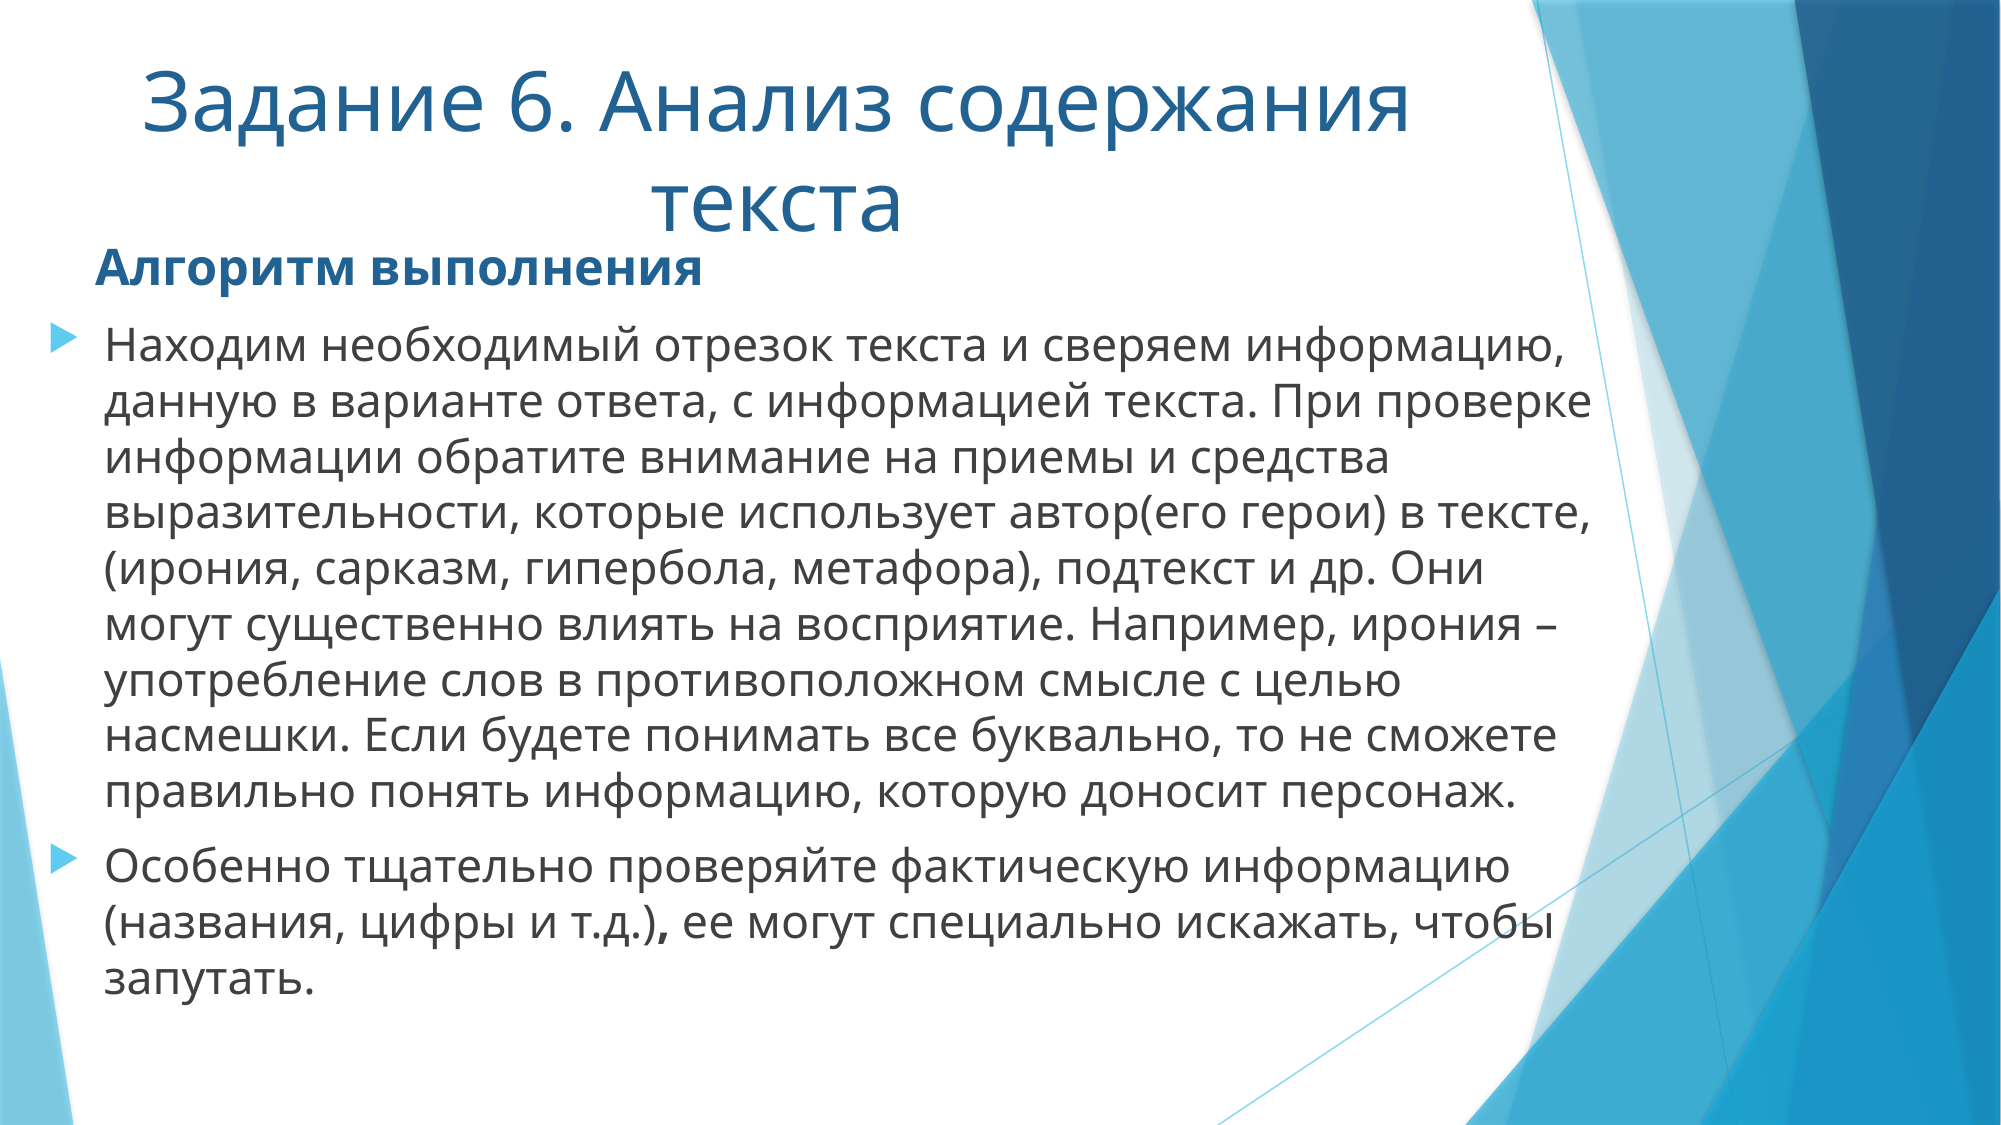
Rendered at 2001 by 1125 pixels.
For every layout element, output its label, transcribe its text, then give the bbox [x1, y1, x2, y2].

text_box Задание 6. Анализ содержания текста [0, 40, 1556, 210]
list Алгоритм выполнения Находим необходимый отрезок текста и сверяем информацию, данную в варианте ответа, с информацией текста. При проверке информации обратите внимание на приемы и средства выразительности, которые использует автор(его герои) в тексте, (ирония, сарказм, гипербола, метафора), подтекст и др. Они могут существенно влиять на восприятие. Например, ирония – употребление слов в противоположном смысле с целью насмешки. Если будете понимать все буквально, то не сможете правильно понять информацию, которую доносит персонаж. Особенно тщательно проверяйте фактическую информацию (названия, цифры и т.д.), ее могут специально искажать, чтобы запутать. [32, 227, 1616, 1038]
